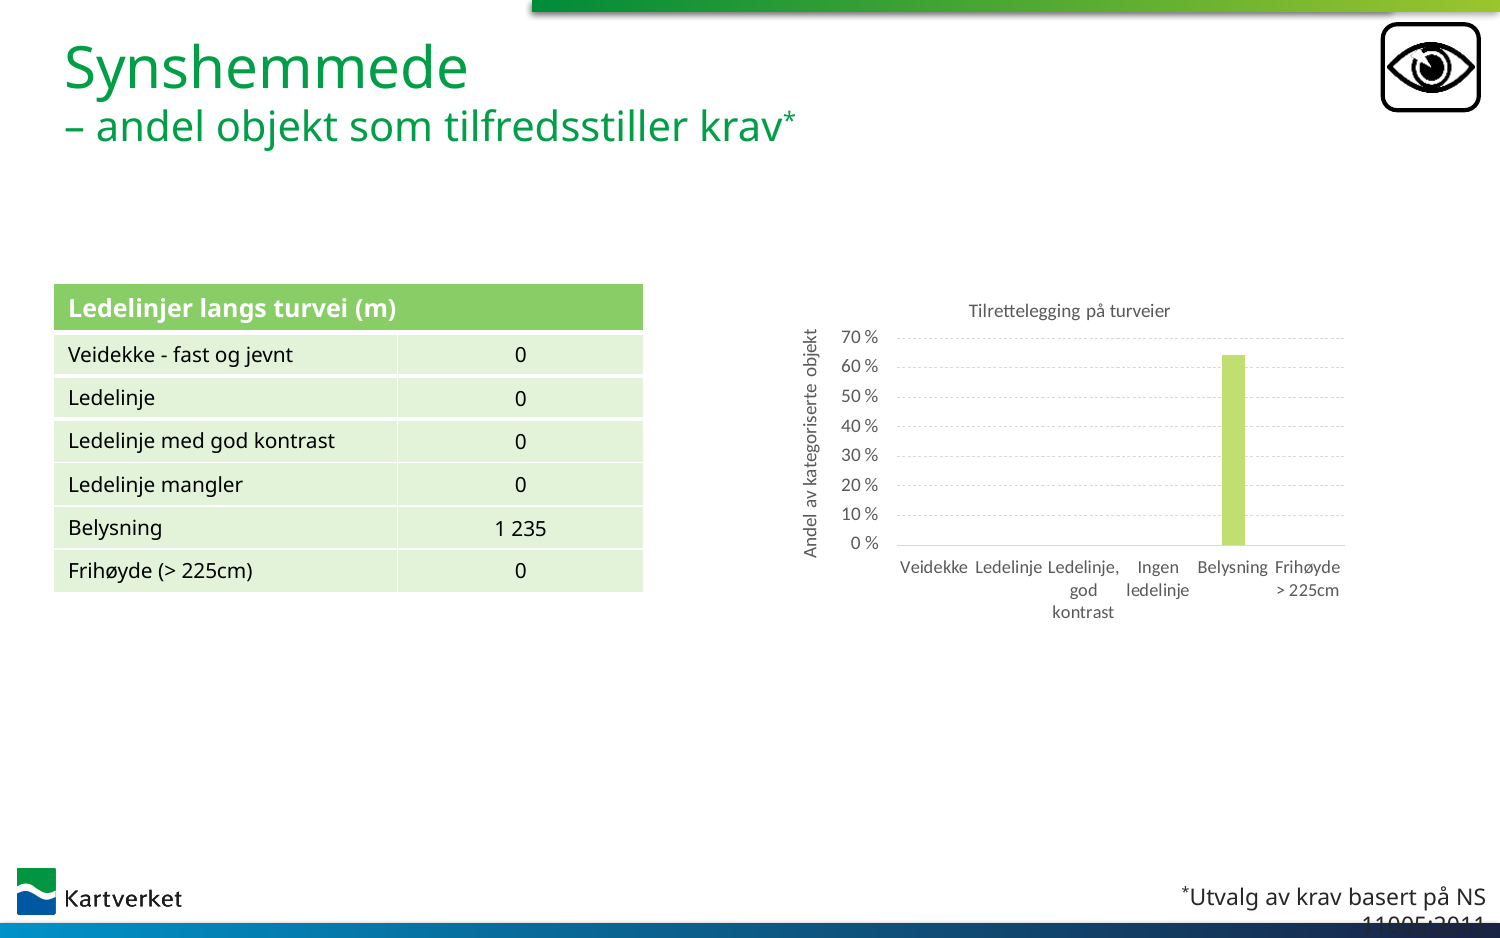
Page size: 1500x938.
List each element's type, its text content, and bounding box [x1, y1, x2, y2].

table_cell Ledelinje med god kontrast [54, 421, 397, 462]
table_cell 0 [398, 550, 643, 592]
table_header Ledelinjer langs turvei (m) [54, 284, 643, 330]
table_cell Veidekke - fast og jevnt [54, 335, 397, 374]
table_cell Ledelinje mangler [54, 463, 397, 505]
table_cell Belysning [54, 507, 397, 548]
table_cell 0 [398, 335, 643, 374]
table_cell Ledelinje [54, 378, 397, 417]
table_cell Frihøyde (> 225cm) [54, 550, 397, 592]
table_cell 0 [398, 378, 643, 417]
text_box Synshemmede – andel objekt som tilfredsstiller krav* [49, 24, 1431, 158]
table_cell 1 235 [398, 507, 643, 548]
picture [791, 291, 1348, 630]
table_cell 0 [398, 463, 643, 505]
table_cell 0 [398, 421, 643, 462]
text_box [1382, 24, 1480, 111]
text_box *Utvalg av krav basert på NS 11005:2011 [1068, 873, 1500, 938]
